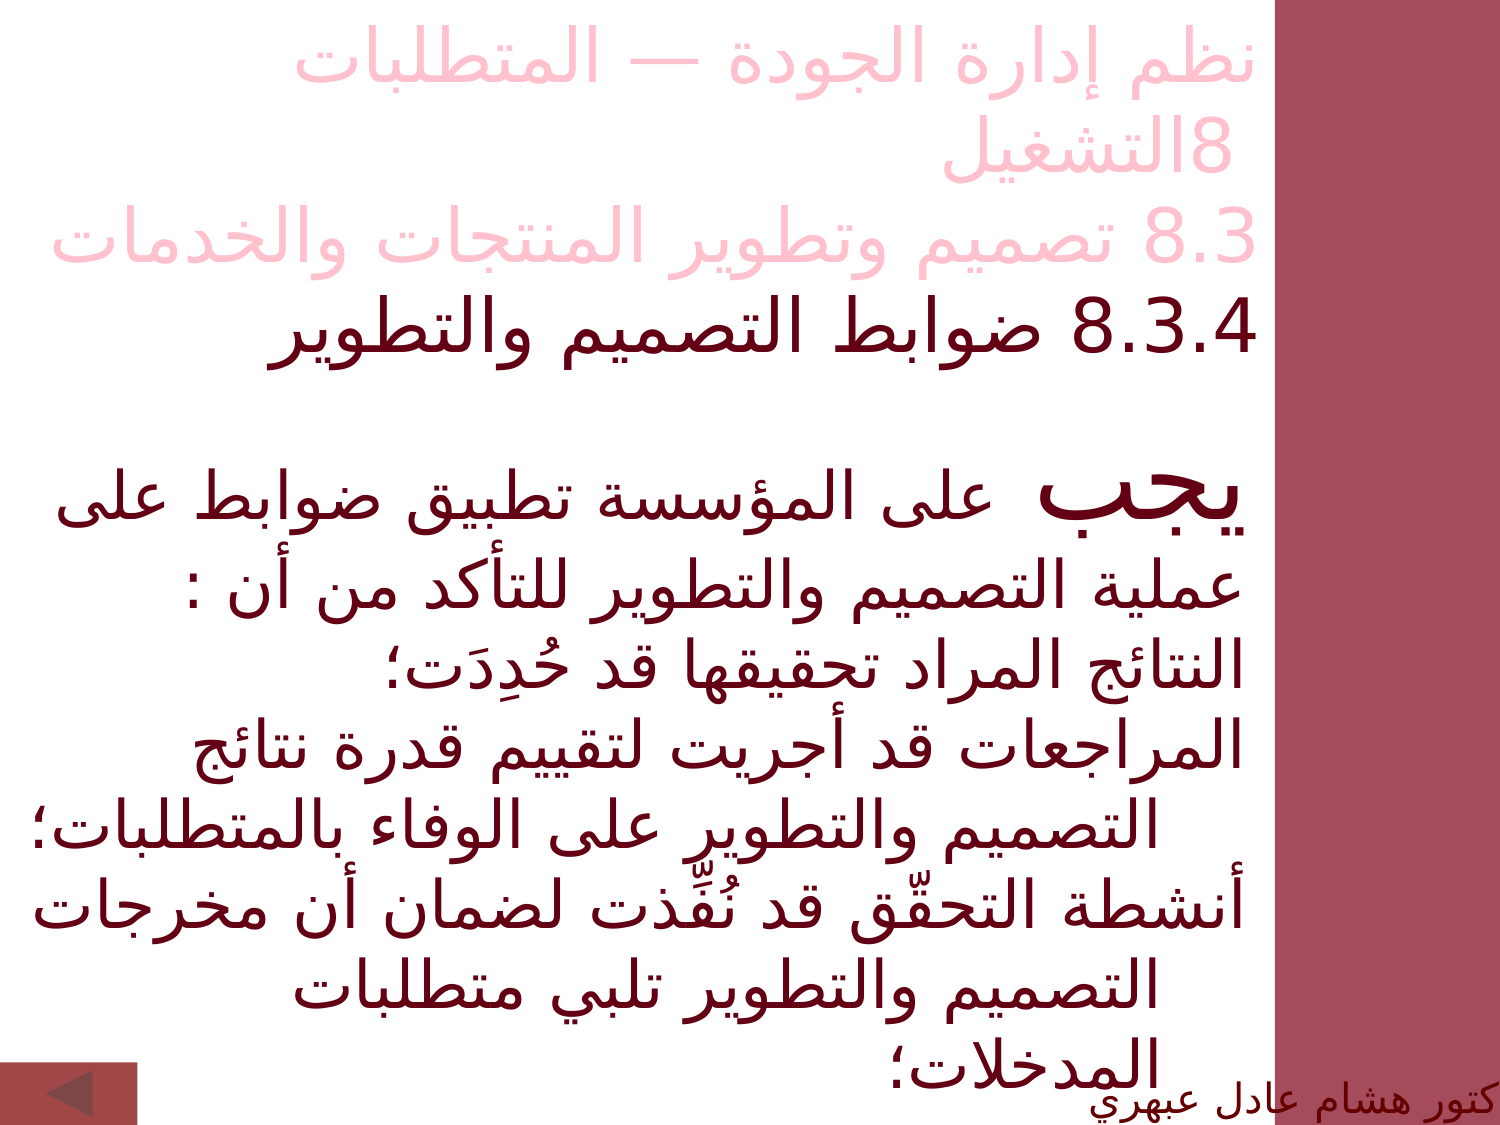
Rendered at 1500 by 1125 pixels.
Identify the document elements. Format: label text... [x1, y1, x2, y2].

text_box الدكتور هشام عادل عبهري [1073, 1064, 1500, 1125]
text_box [1273, 0, 1500, 1064]
text_box [0, 1060, 140, 1125]
text_box يجب على المؤسسة تطبيق ضوابط على عملية التصميم والتطوير للتأكد من أن : النتائج المراد تحقيقها قد حُدِدَت؛ المراجعات قد أجريت لتقييم قدرة نتائج التصميم والتطوير على الوفاء بالمتطلبات؛ أنشطة التحقّق قد نُفِّذت لضمان أن مخرجات التصميم والتطوير تلبي متطلبات المدخلات؛ [12, 399, 1263, 1110]
text_box نظم إدارة الجودة — المتطلبات 8التشغيل 8.3 تصميم وتطوير المنتجات والخدمات 8.3.4 ضوابط التصميم والتطوير [0, 0, 1275, 375]
